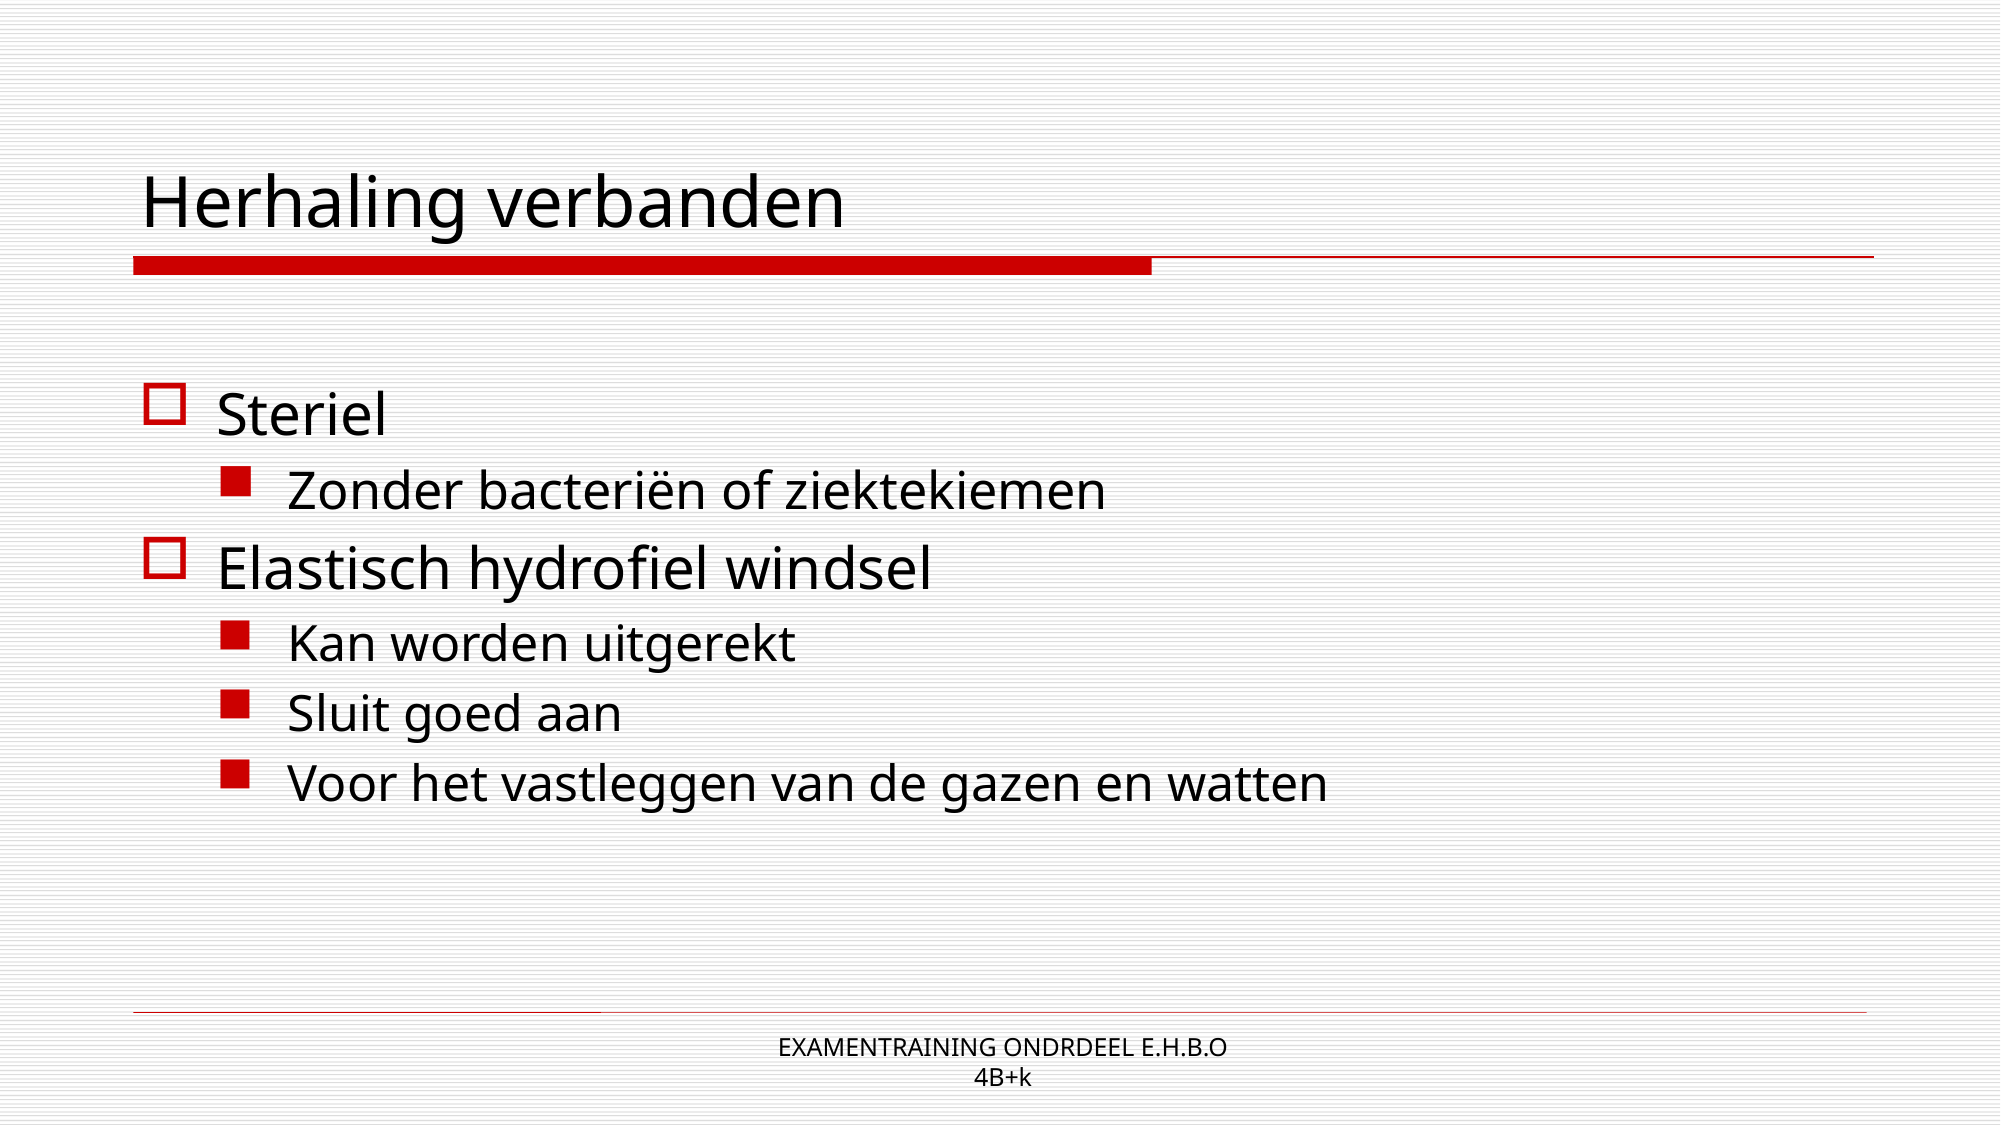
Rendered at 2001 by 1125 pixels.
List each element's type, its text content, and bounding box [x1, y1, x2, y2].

picture [0, 0, 2001, 1125]
title Herhaling verbanden [125, 50, 1876, 250]
footer EXAMENTRAINING ONDRDEEL E.H.B.O 4B+k [683, 1024, 1317, 1103]
list Steriel Zonder bacteriën of ziektekiemen Elastisch hydrofiel windsel Kan worden uitgerekt Sluit goed aan Voor het vastleggen van de gazen en watten [123, 287, 1874, 988]
